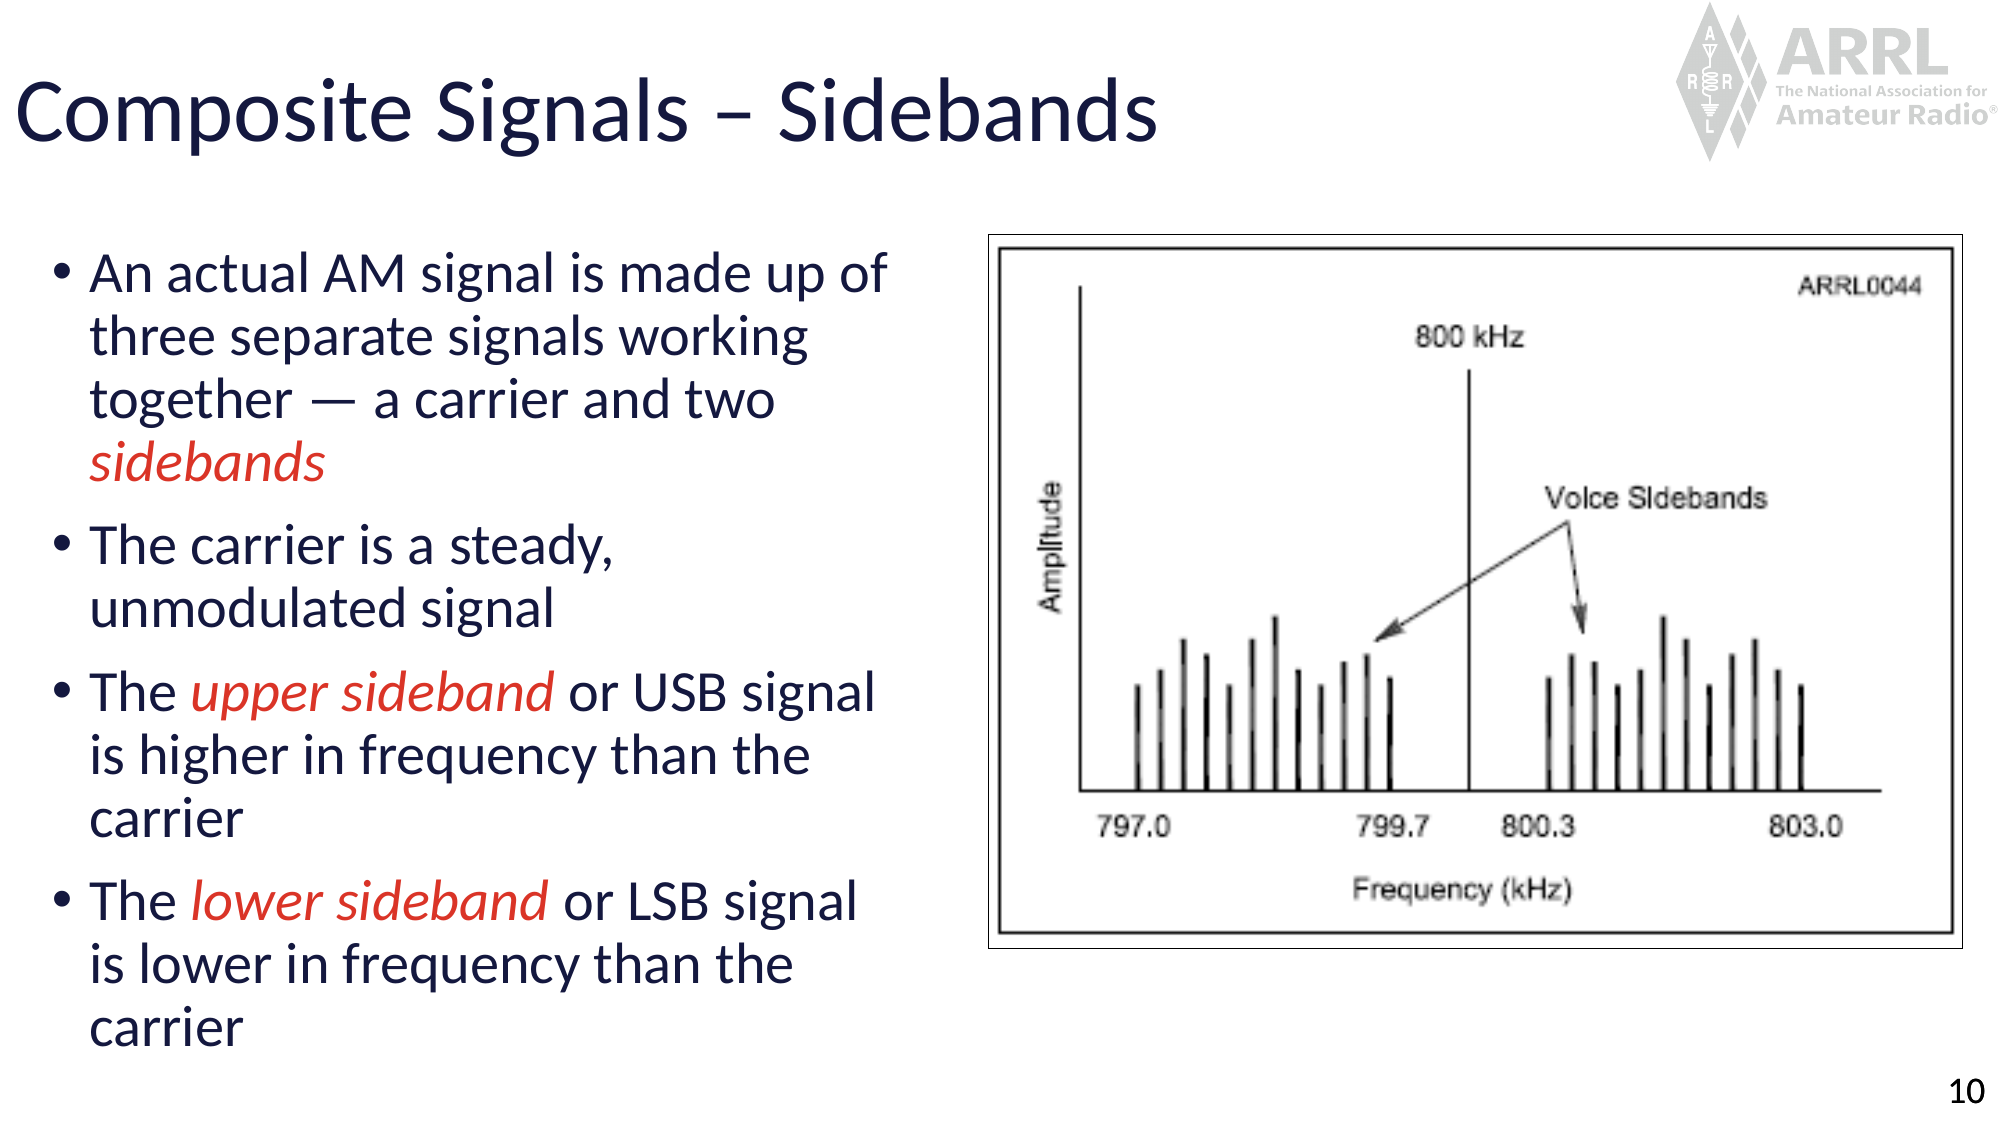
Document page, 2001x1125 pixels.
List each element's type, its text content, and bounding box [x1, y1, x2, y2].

picture [1674, 0, 2000, 164]
title Composite Signals – Sidebands [0, 3, 1725, 221]
picture [988, 234, 1963, 949]
list An actual AM signal is made up of three separate signals working together — a carrier and two sidebands The carrier is a steady, unmodulated signal The upper sideband or USB signal is higher in frequency than the carrier The lower sideband or LSB signal is lower in frequency than the carrier [36, 234, 910, 1078]
